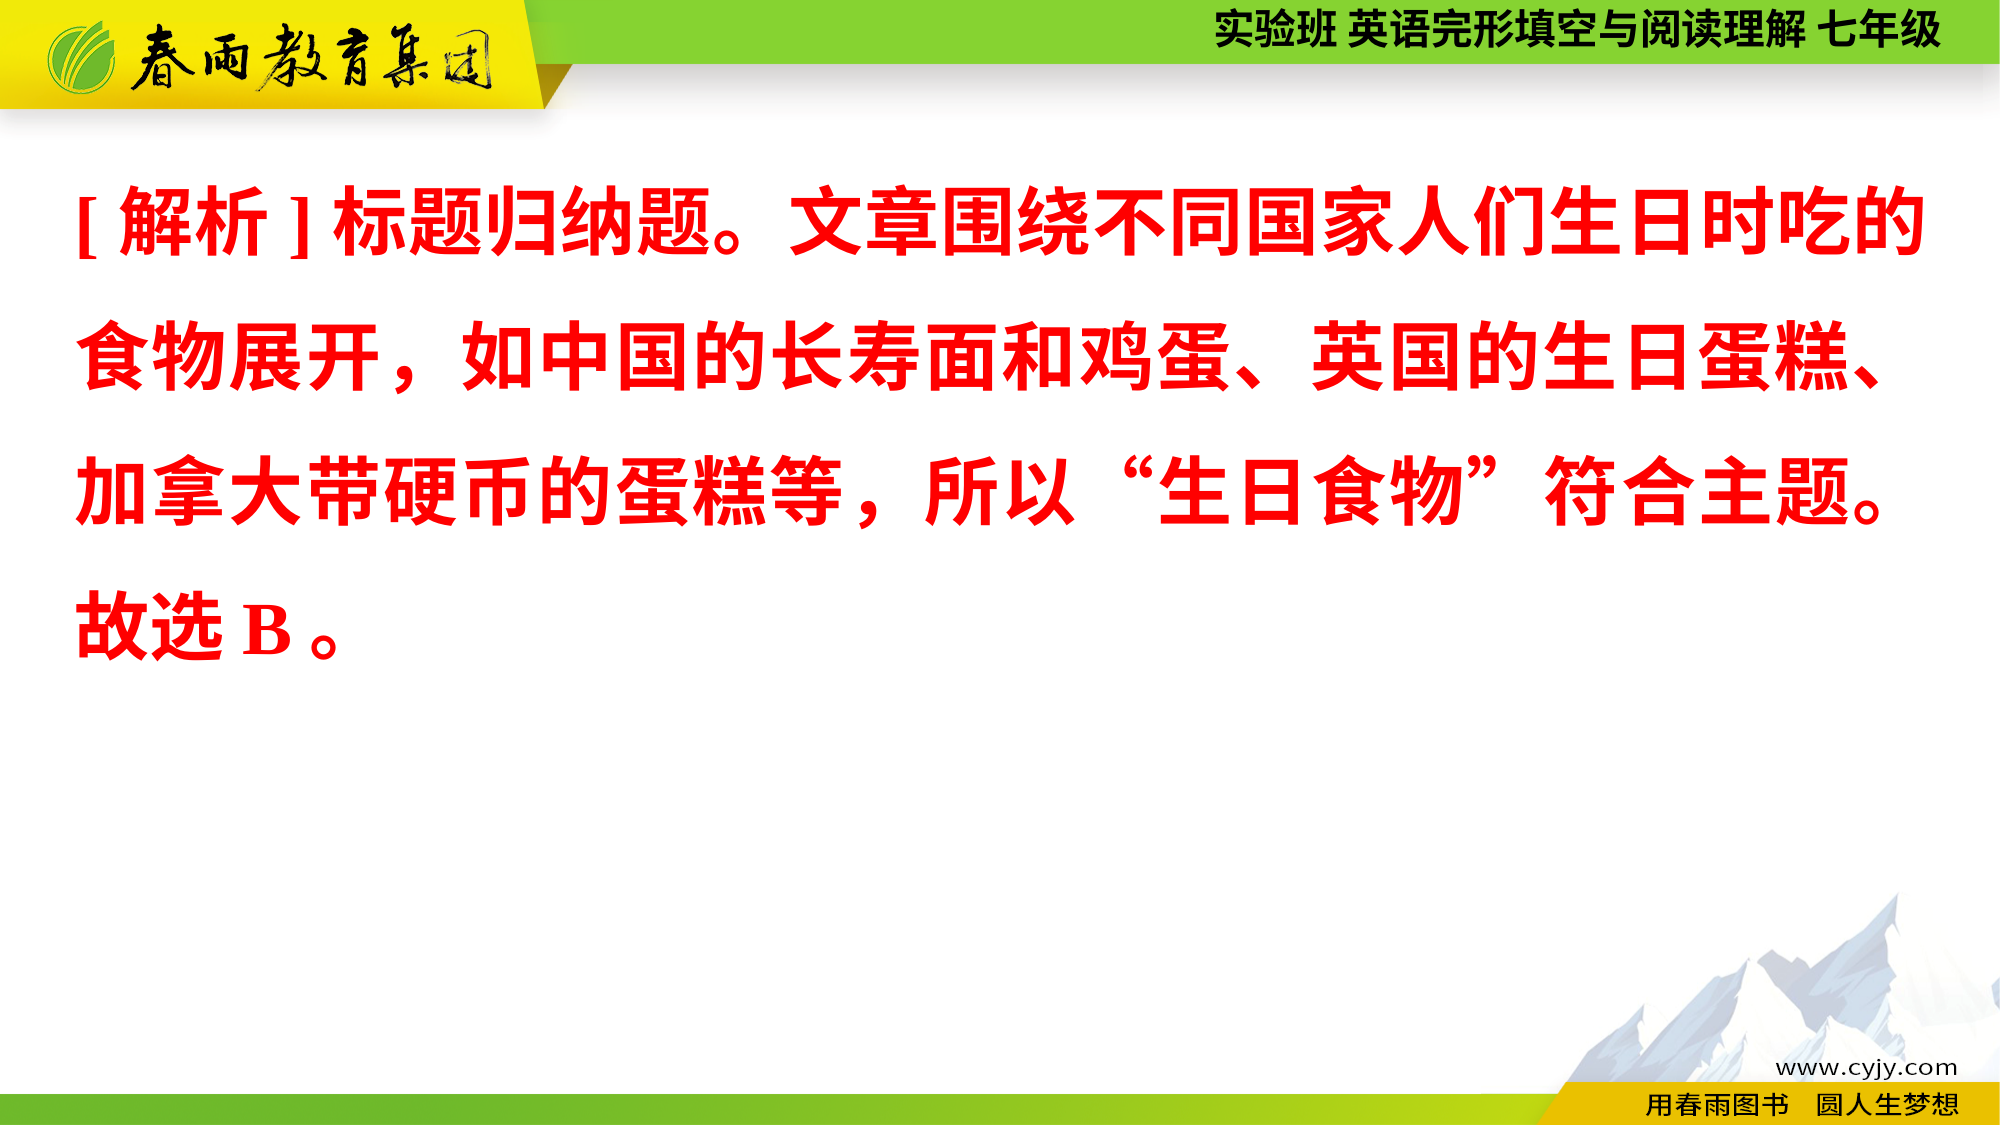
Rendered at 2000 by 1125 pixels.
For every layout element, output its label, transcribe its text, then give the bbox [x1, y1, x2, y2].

list [解析]标题归纳题。文章围绕不同国家人们生日时吃的食物展开，如中国的长寿面和鸡蛋、英国的生日蛋糕、加拿大带硬币的蛋糕等，所以“生日食物”符合主题。故选B。 [59, 122, 1944, 666]
picture [0, 0, 2000, 1125]
